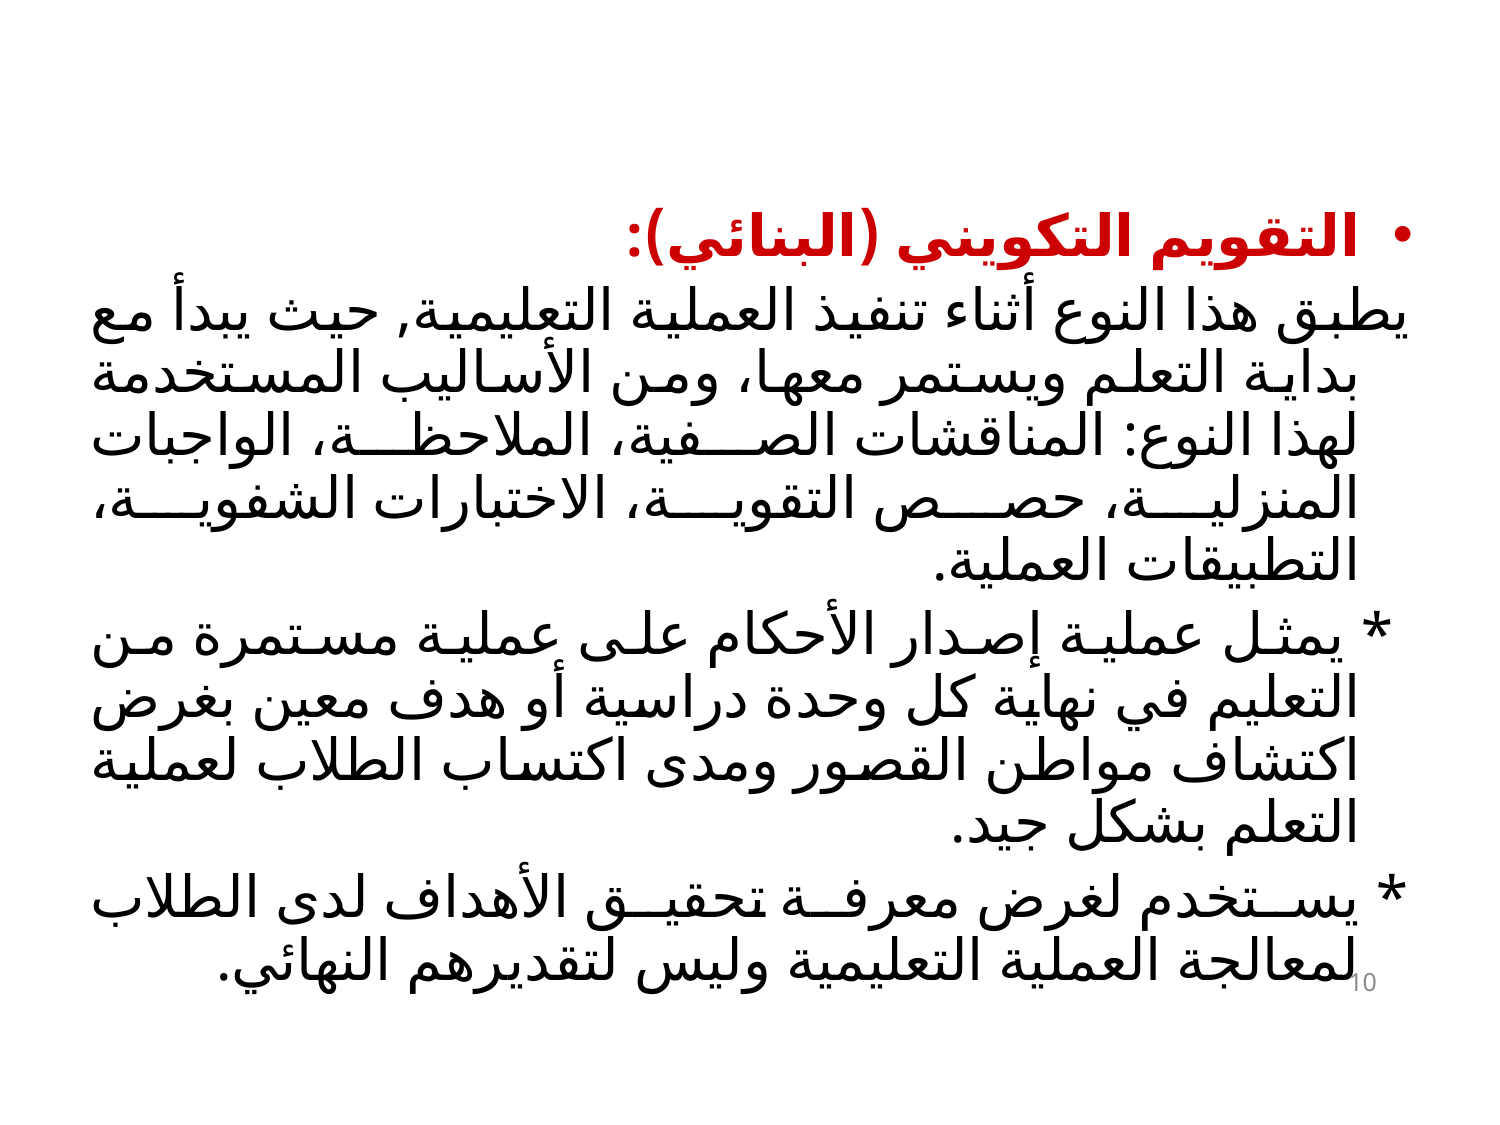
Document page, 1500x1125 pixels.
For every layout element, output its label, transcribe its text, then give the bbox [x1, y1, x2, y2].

list التقويم التكويني (البنائي): يطبق هذا النوع أثناء تنفيذ العملية التعليمية, حيث يبدأ مع بداية التعلم ويستمر معها، ومن الأساليب المستخدمة لهذا النوع: المناقشات الصفية، الملاحظة، الواجبات المنزلية، حصص التقوية، الاختبارات الشفوية، التطبيقات العملية. * يمثل عملية إصدار الأحكام على عملية مستمرة من التعليم في نهاية كل وحدة دراسية أو هدف معين بغرض اكتشاف مواطن القصور ومدى اكتساب الطلاب لعملية التعلم بشكل جيد. * يستخدم لغرض معرفة تحقيق الأهداف لدى الطلاب لمعالجة العملية التعليمية وليس لتقديرهم النهائي. [75, 117, 1425, 1005]
slide_number 10 [1333, 940, 1434, 1027]
